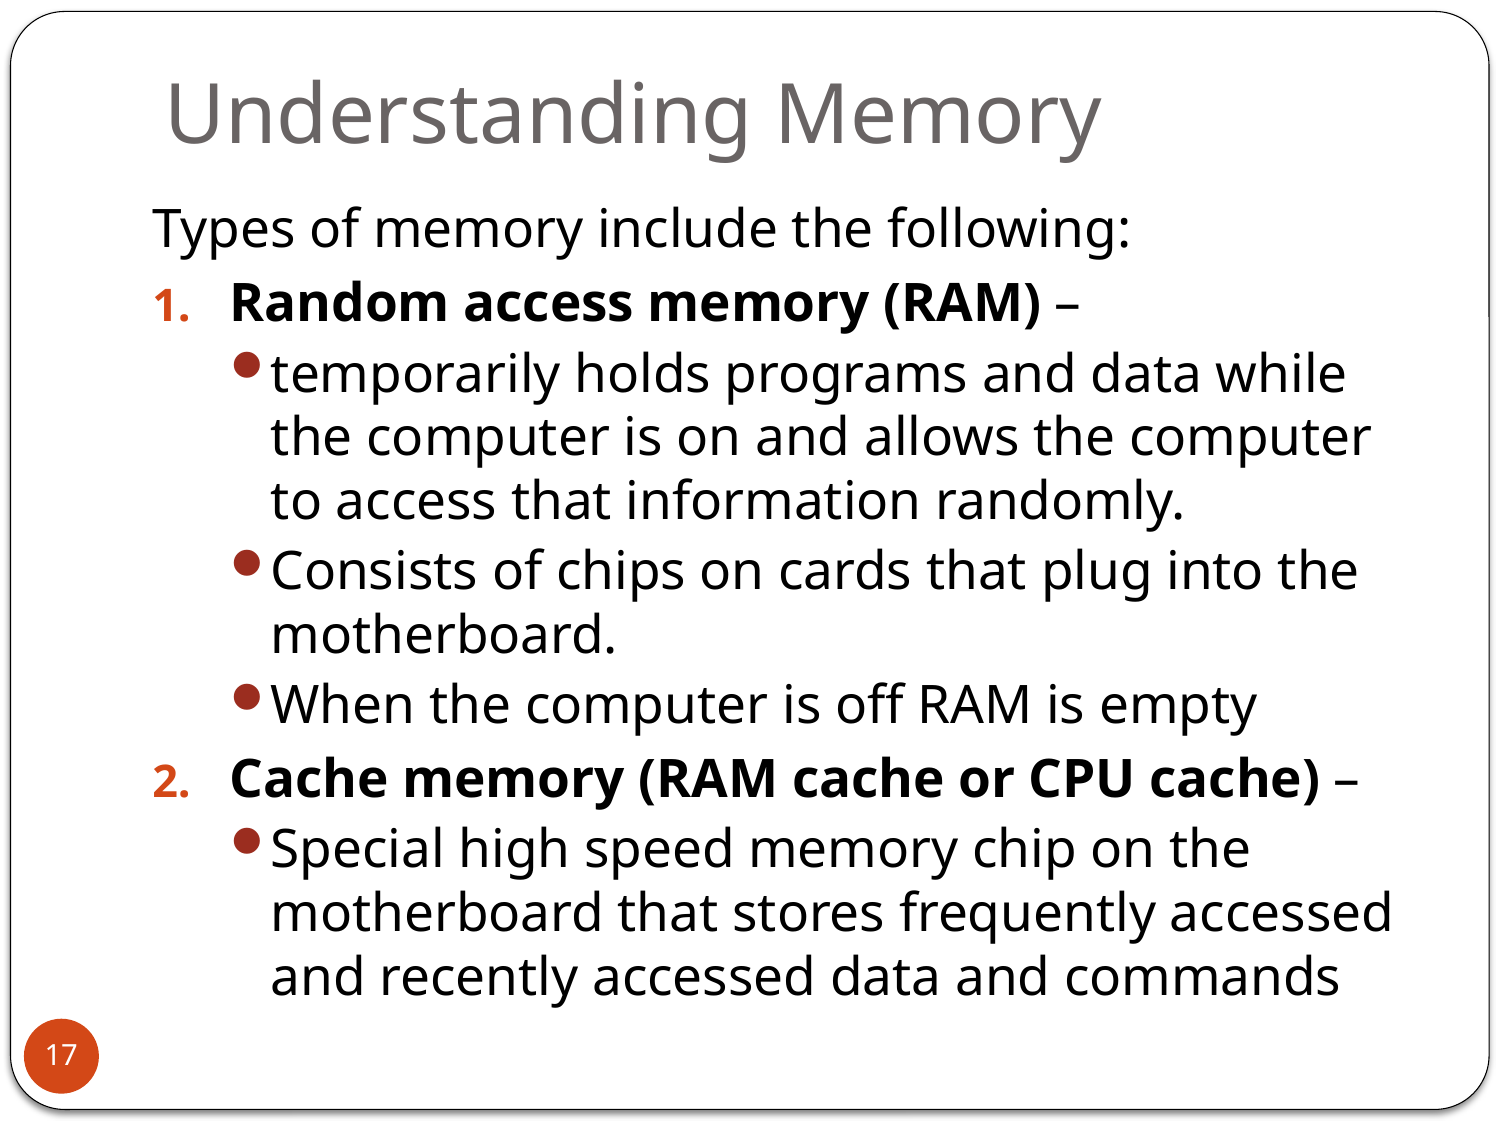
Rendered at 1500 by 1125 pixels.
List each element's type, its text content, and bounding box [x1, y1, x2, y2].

list Types of memory include the following: Random access memory (RAM) – temporarily holds programs and data while the computer is on and allows the computer to access that information randomly. Consists of chips on cards that plug into the motherboard. When the computer is off RAM is empty Cache memory (RAM cache or CPU cache) – Special high speed memory chip on the motherboard that stores frequently accessed and recently accessed data and commands [137, 187, 1413, 1050]
slide_number 17 [23, 1018, 99, 1094]
title Understanding Memory [150, 45, 1425, 175]
